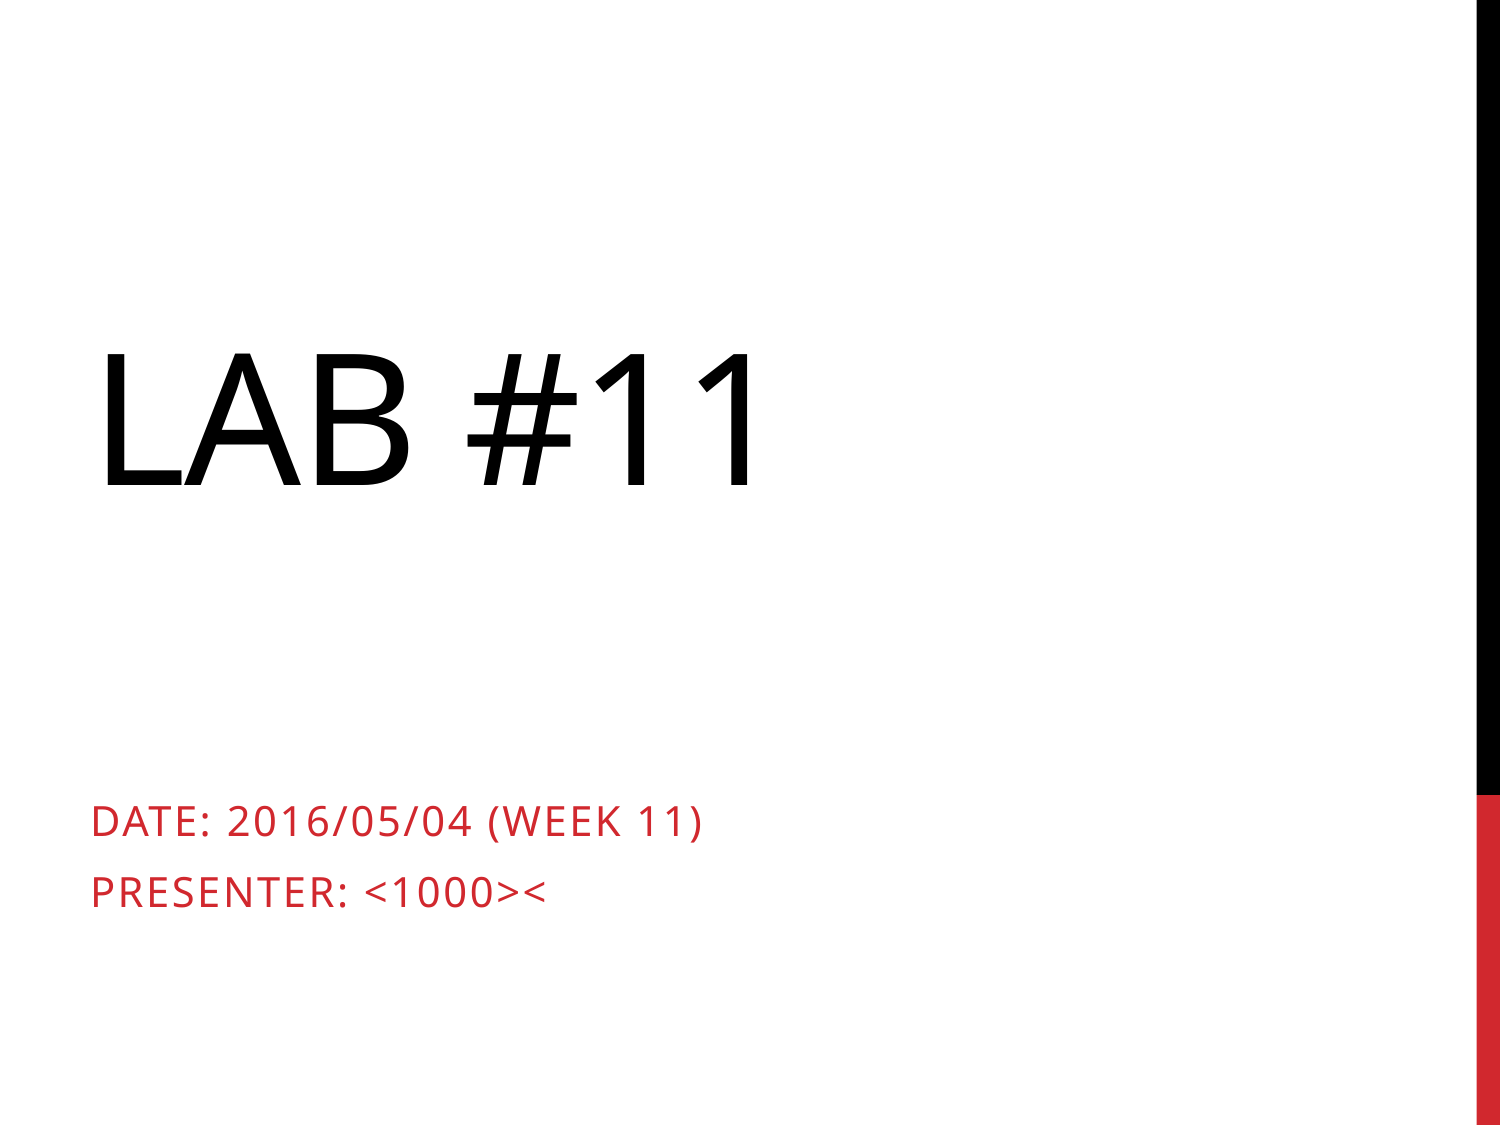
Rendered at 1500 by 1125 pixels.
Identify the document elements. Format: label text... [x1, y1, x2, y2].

subtitle Date: 2016/05/04 (week 11) Presenter: <1000>< [75, 787, 1200, 938]
title Lab #11 [75, 37, 1350, 788]
